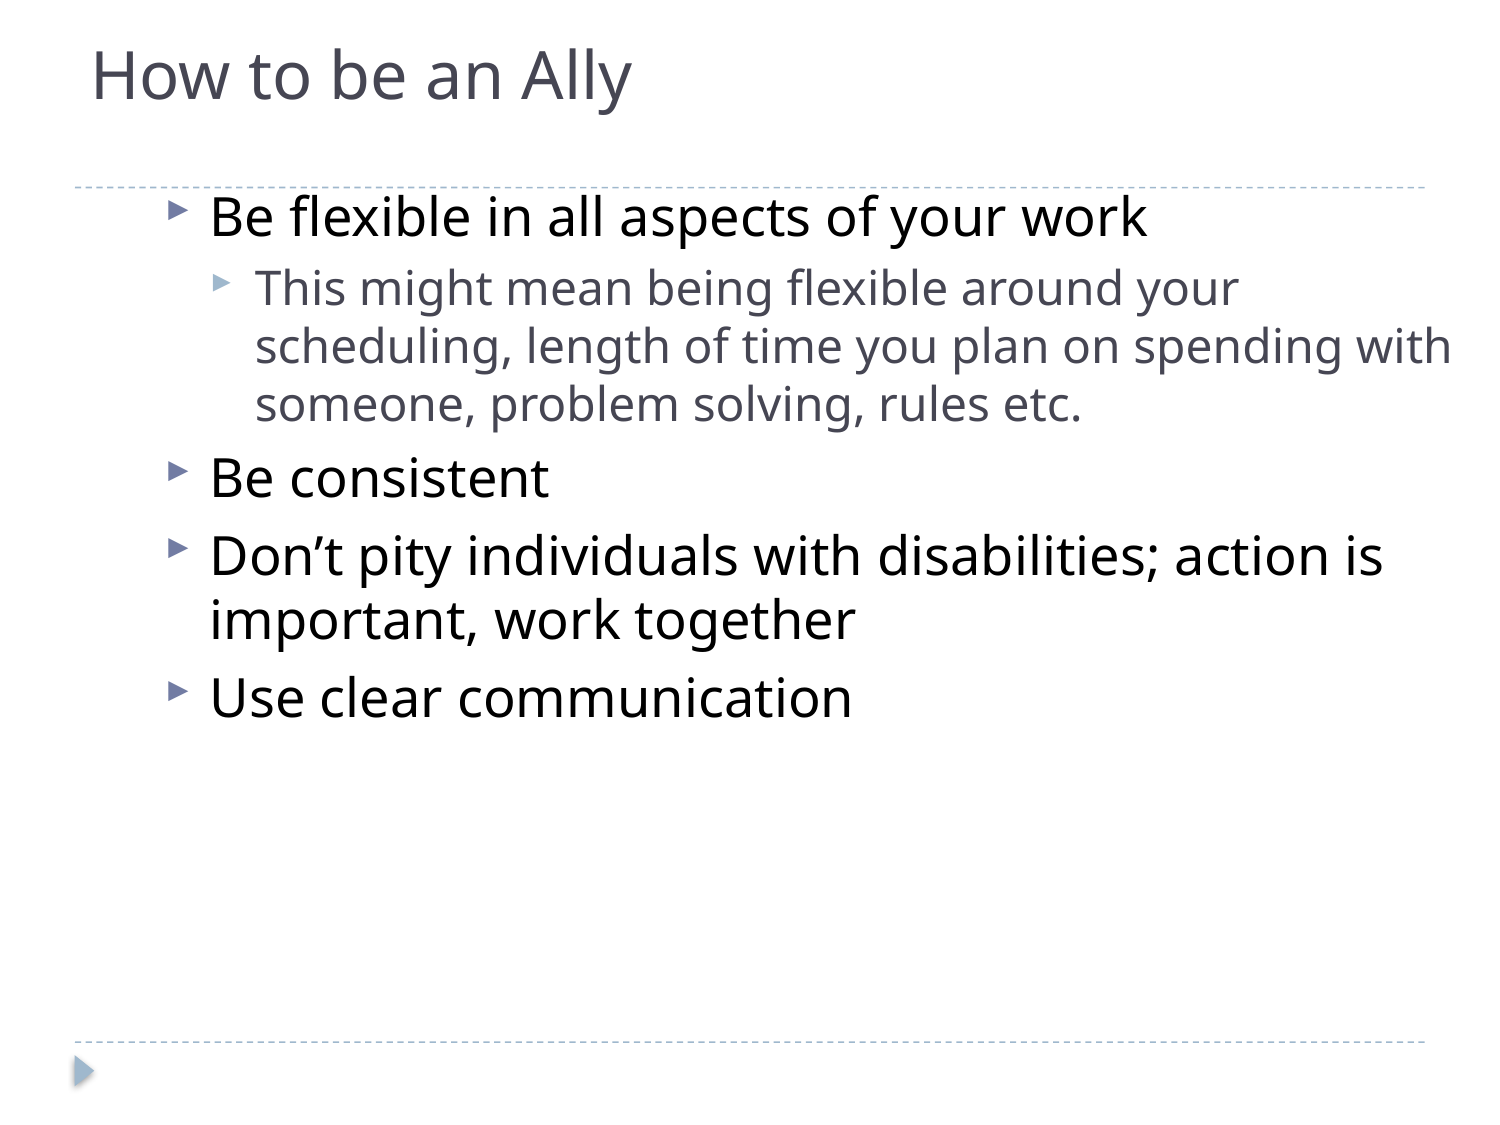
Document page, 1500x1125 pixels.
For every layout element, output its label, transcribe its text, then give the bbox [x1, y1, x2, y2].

title How to be an Ally [75, 24, 1425, 188]
list Be flexible in all aspects of your work This might mean being flexible around your scheduling, length of time you plan on spending with someone, problem solving, rules etc. Be consistent Don’t pity individuals with disabilities; action is important, work together Use clear communication [150, 174, 1500, 1013]
